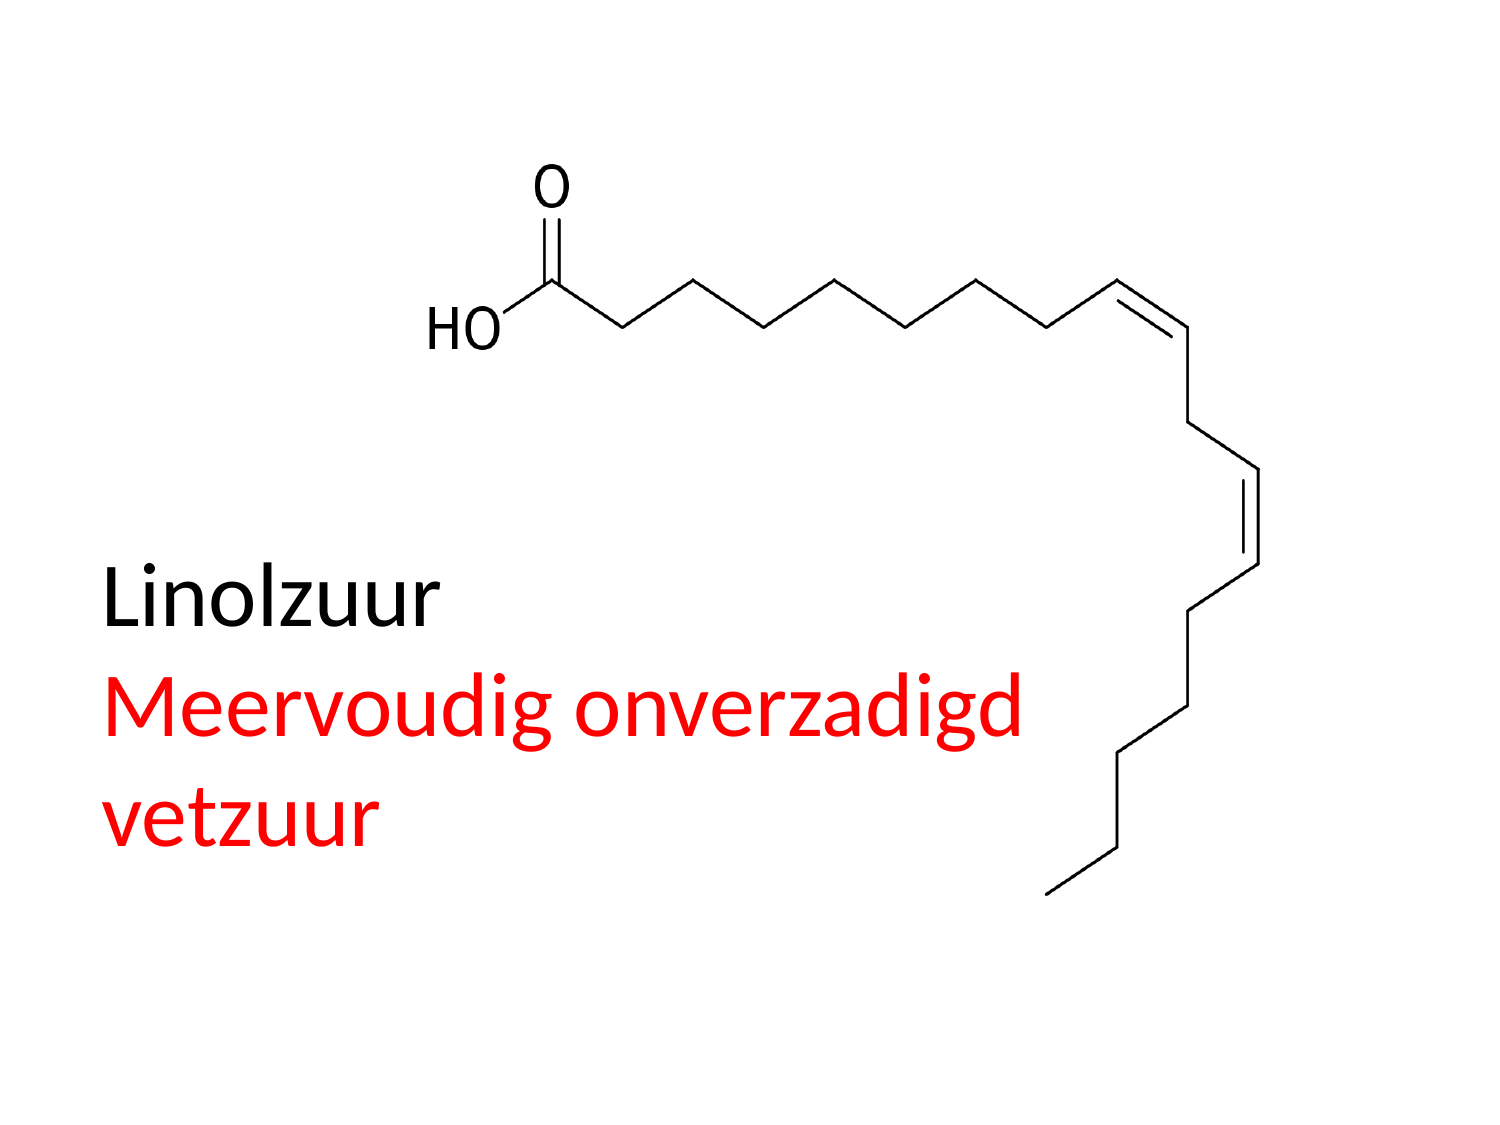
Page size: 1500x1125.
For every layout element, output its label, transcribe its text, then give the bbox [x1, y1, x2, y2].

text_box Linolzuur Meervoudig onverzadigd vetzuur [86, 527, 417, 872]
picture [417, 142, 1271, 912]
